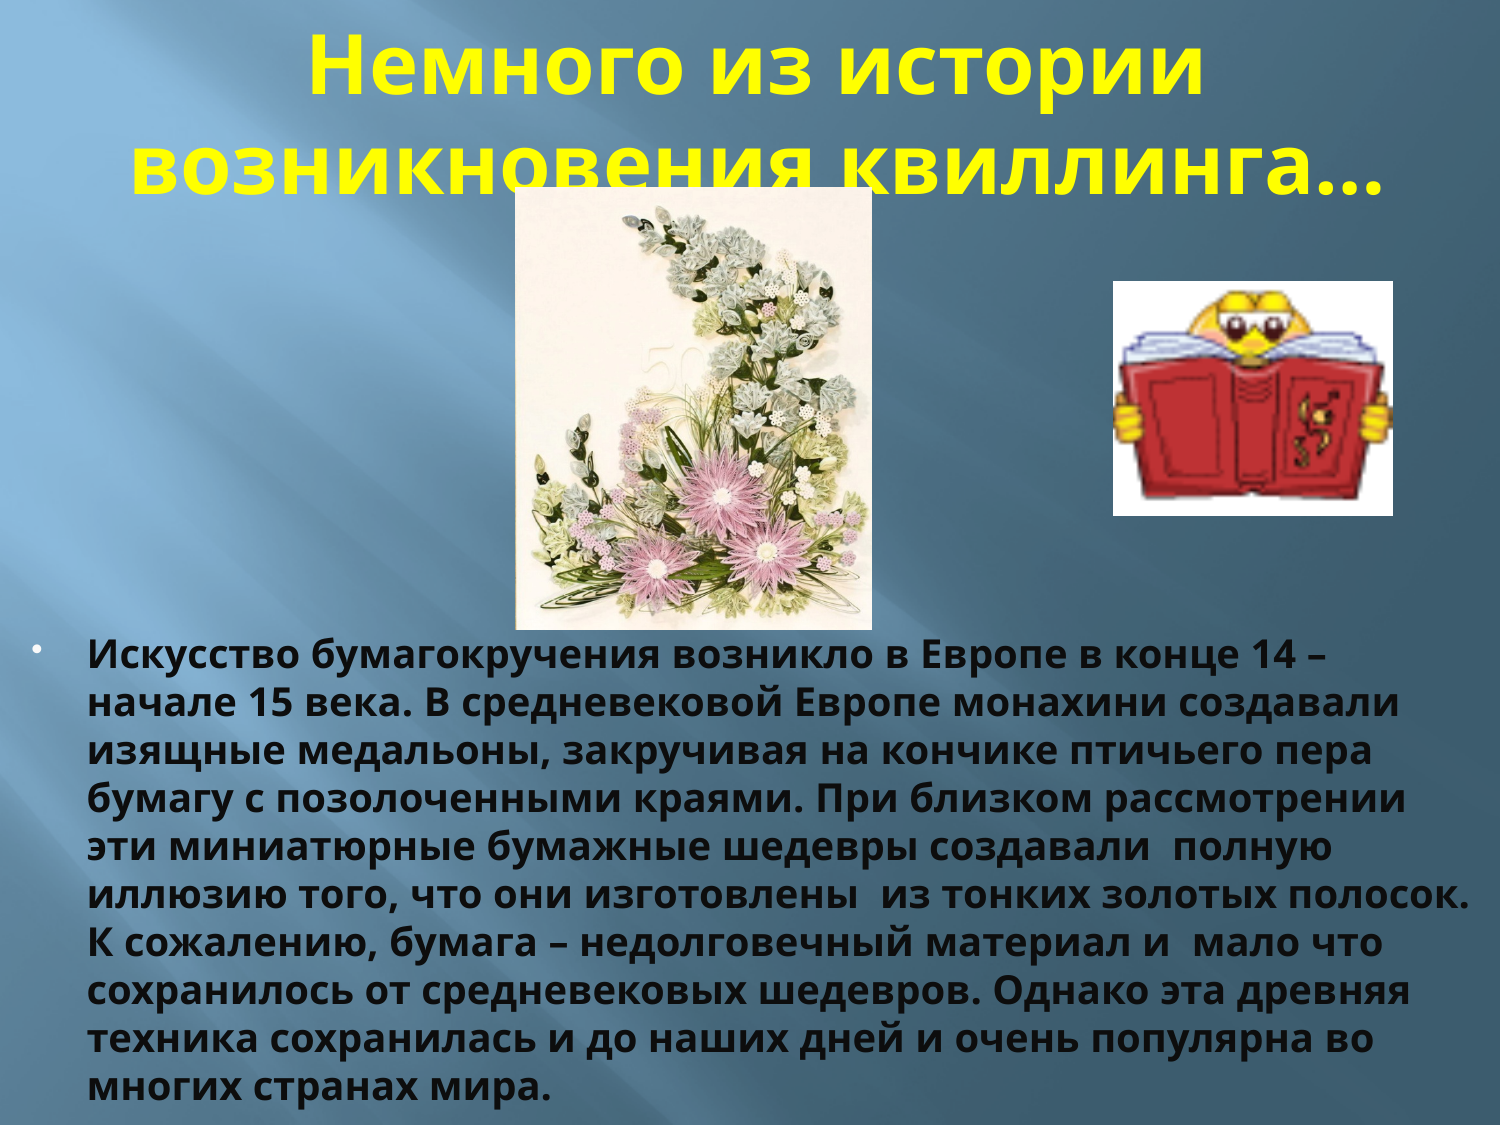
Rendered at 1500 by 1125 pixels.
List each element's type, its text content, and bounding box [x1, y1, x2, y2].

picture [515, 187, 872, 630]
list Искусство бумагокручения возникло в Европе в конце 14 – начале 15 века. В средневековой Европе монахини создавали изящные медальоны, закручивая на кончике птичьего пера бумагу с позолоченными краями. При близком рассмотрении эти миниатюрные бумажные шедевры создавали полную иллюзию того, что они изготовлены из тонких золотых полосок. К сожалению, бумага – недолговечный материал и мало что сохранилось от средневековых шедевров. Однако эта древняя техника сохранилась и до наших дней и очень популярна во многих странах мира. [0, 621, 1500, 1125]
title Немного из истории возникновения квиллинга… [82, 23, 1432, 200]
picture [1113, 280, 1393, 516]
